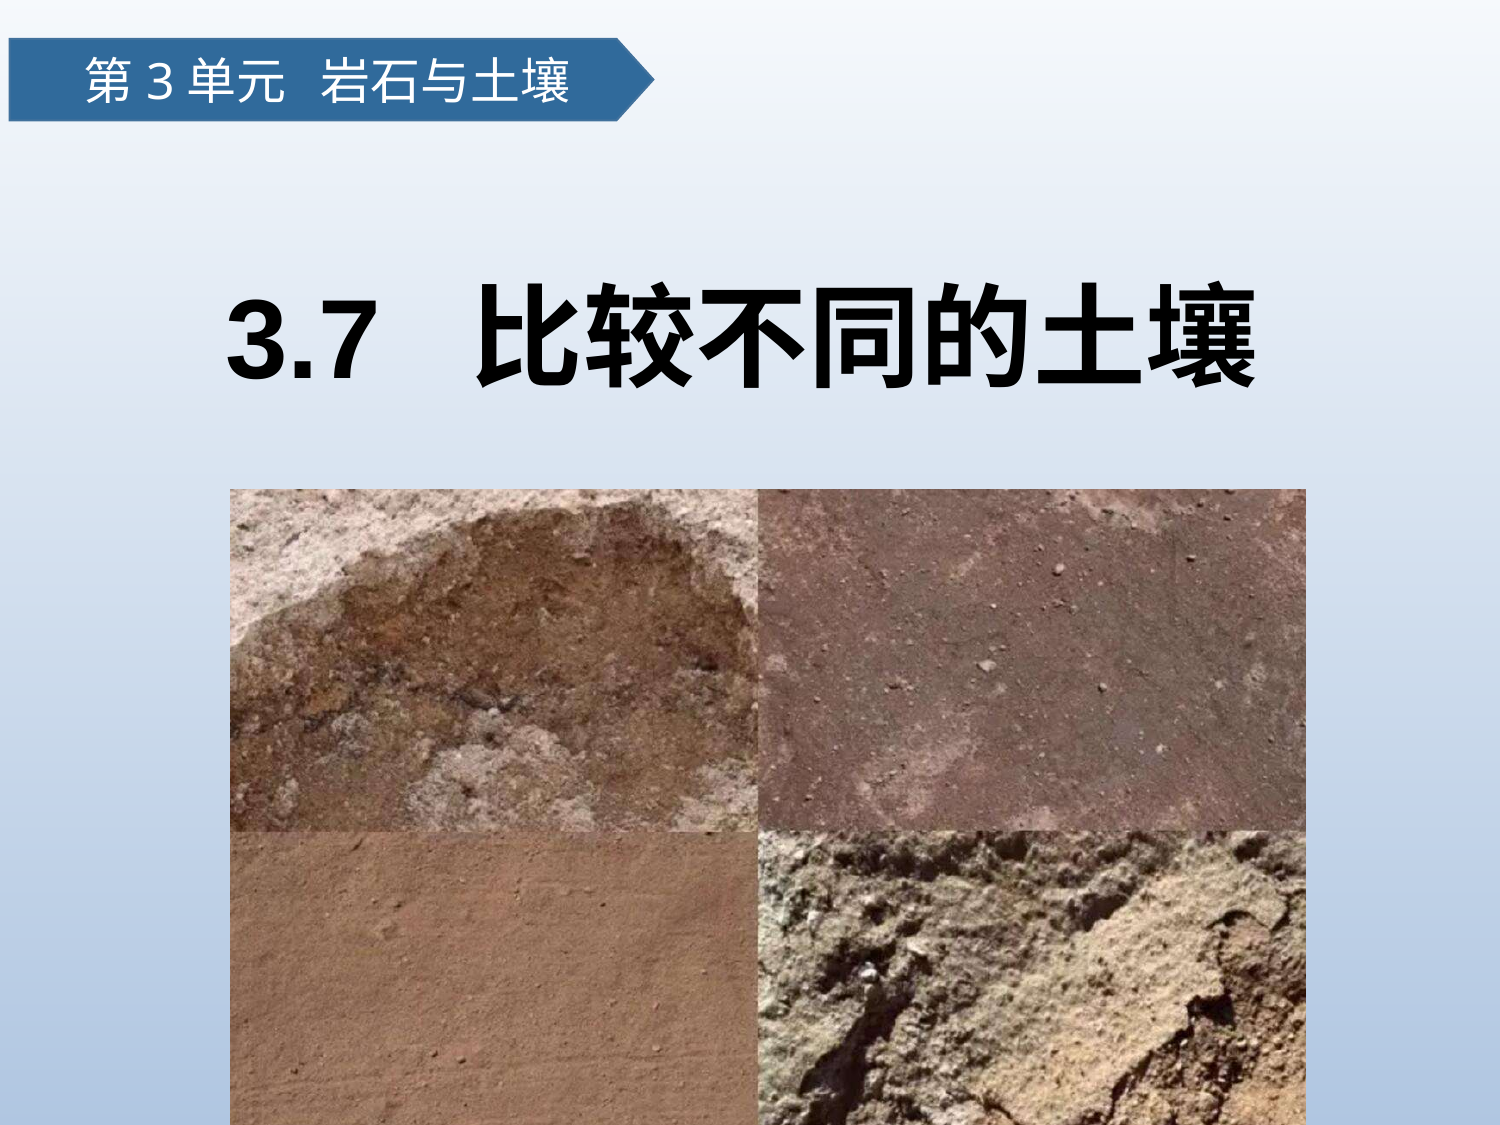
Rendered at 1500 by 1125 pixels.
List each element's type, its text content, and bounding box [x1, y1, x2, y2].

text_box 3.7 比较不同的土壤 [0, 218, 1484, 409]
picture [229, 489, 1306, 1125]
text_box 第3单元 岩石与土壤 [9, 38, 654, 121]
